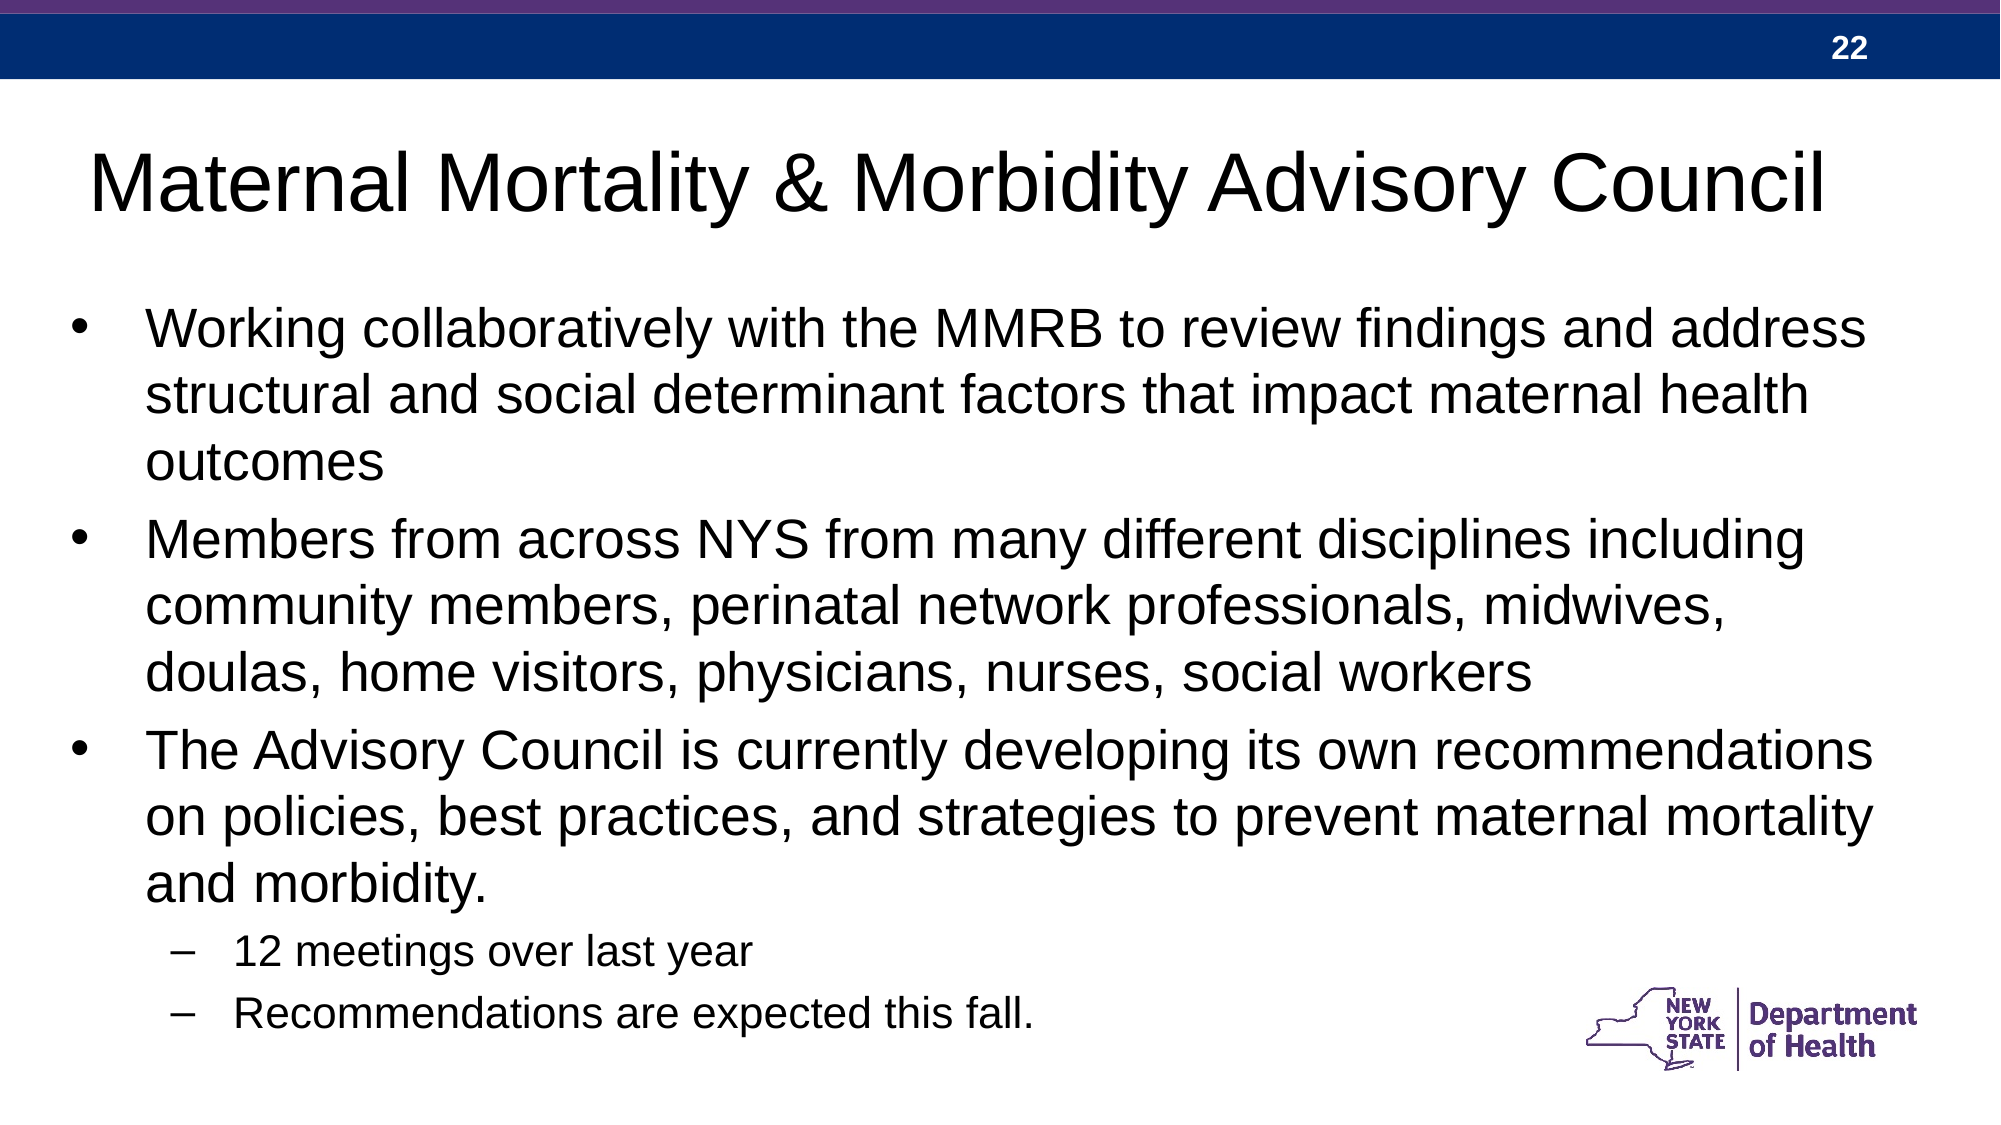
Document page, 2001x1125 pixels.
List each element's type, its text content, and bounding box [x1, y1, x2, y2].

title Maternal Mortality & Morbidity Advisory Council [73, 68, 1950, 288]
picture [1586, 1057, 1917, 1071]
list Working collaboratively with the MMRB to review findings and address structural and social determinant factors that impact maternal health outcomes Members from across NYS from many different disciplines including community members, perinatal network professionals, midwives, doulas, home visitors, physicians, nurses, social workers The Advisory Council is currently developing its own recommendations on policies, best practices, and strategies to prevent maternal mortality and morbidity. 12 meetings over last year Recommendations are expected this fall. [50, 281, 1927, 1057]
